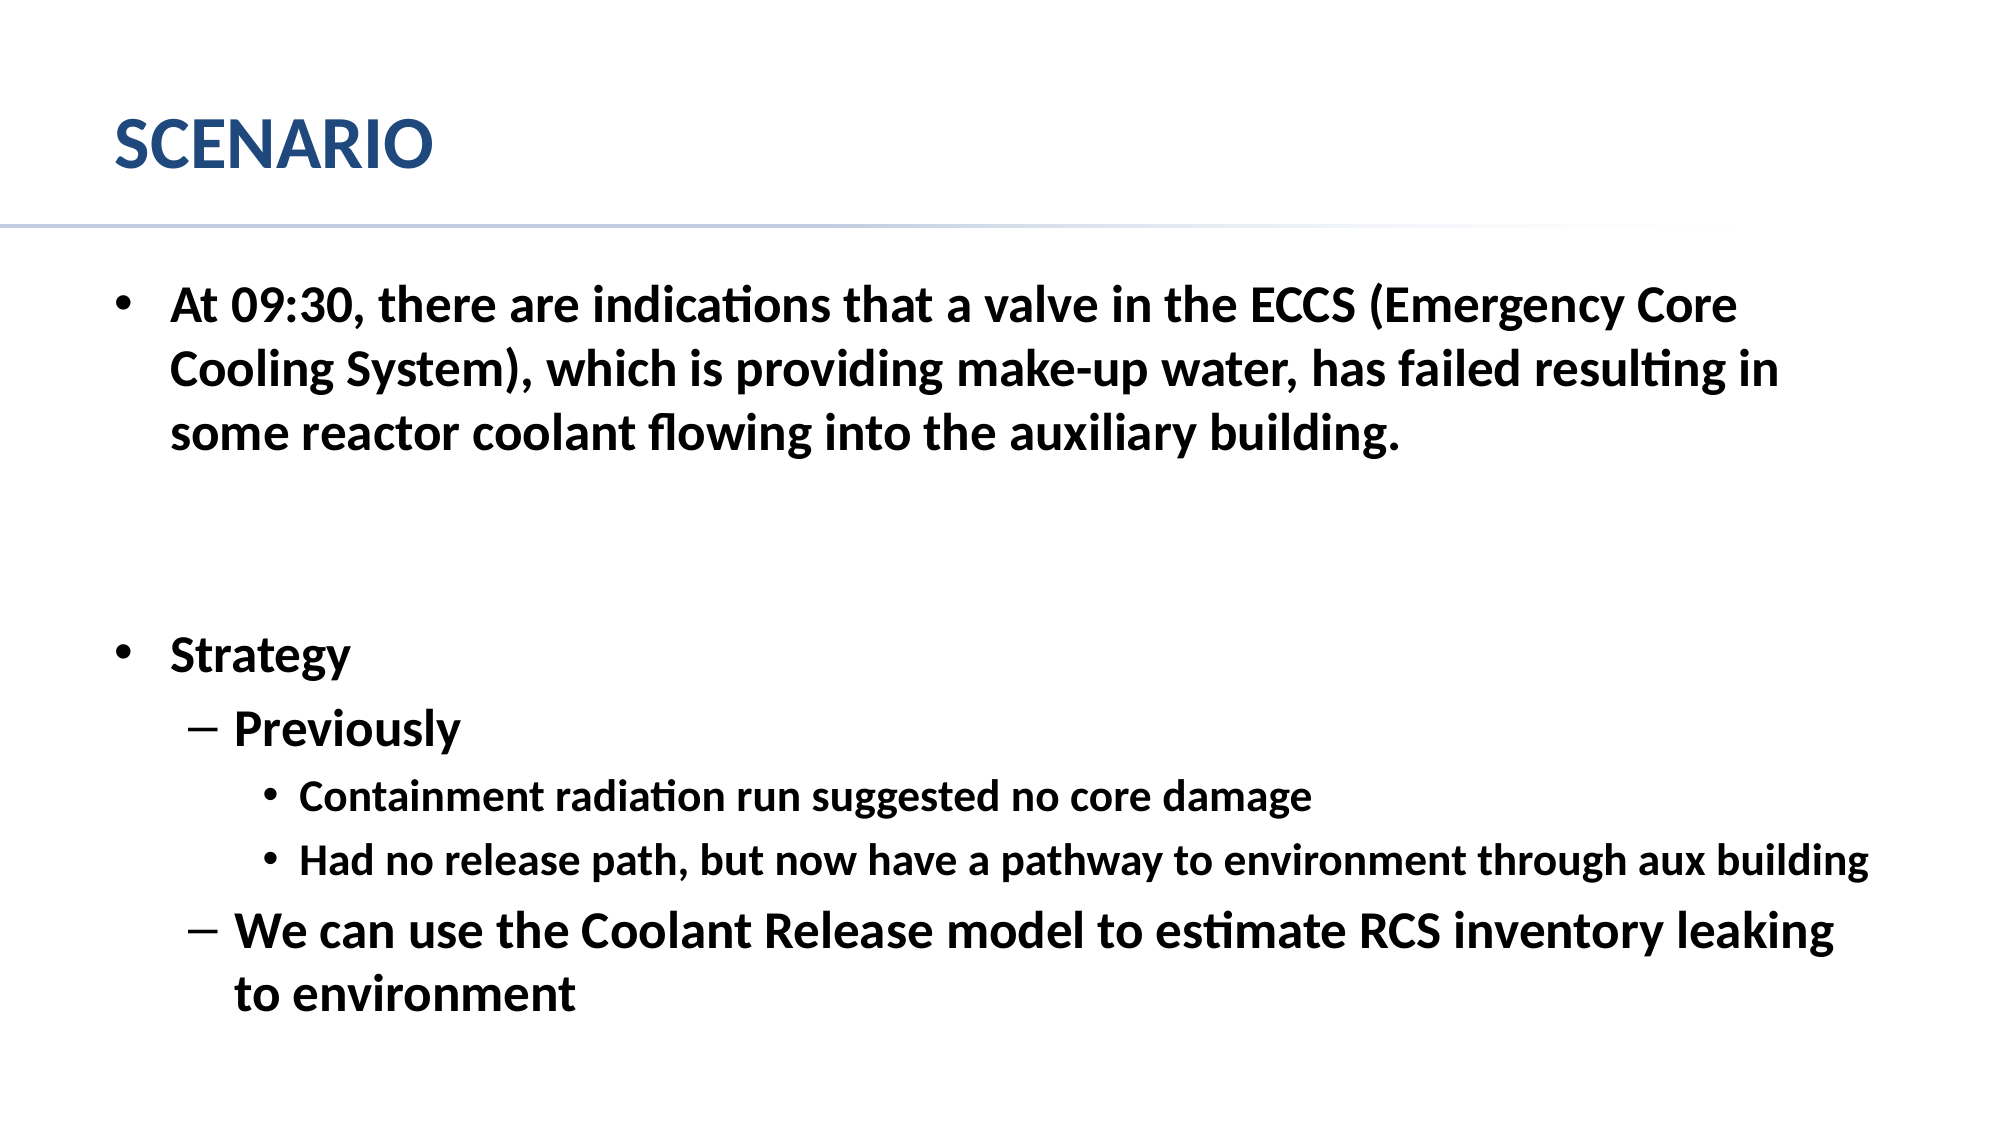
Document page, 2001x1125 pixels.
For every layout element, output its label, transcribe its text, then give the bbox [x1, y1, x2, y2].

title Scenario [99, 45, 1900, 233]
list At 09:30, there are indications that a valve in the ECCS (Emergency Core Cooling System), which is providing make-up water, has failed resulting in some reactor coolant flowing into the auxiliary building. Strategy Previously Containment radiation run suggested no core damage Had no release path, but now have a pathway to environment through aux building We can use the Coolant Release model to estimate RCS inventory leaking to environment [99, 262, 1900, 1075]
